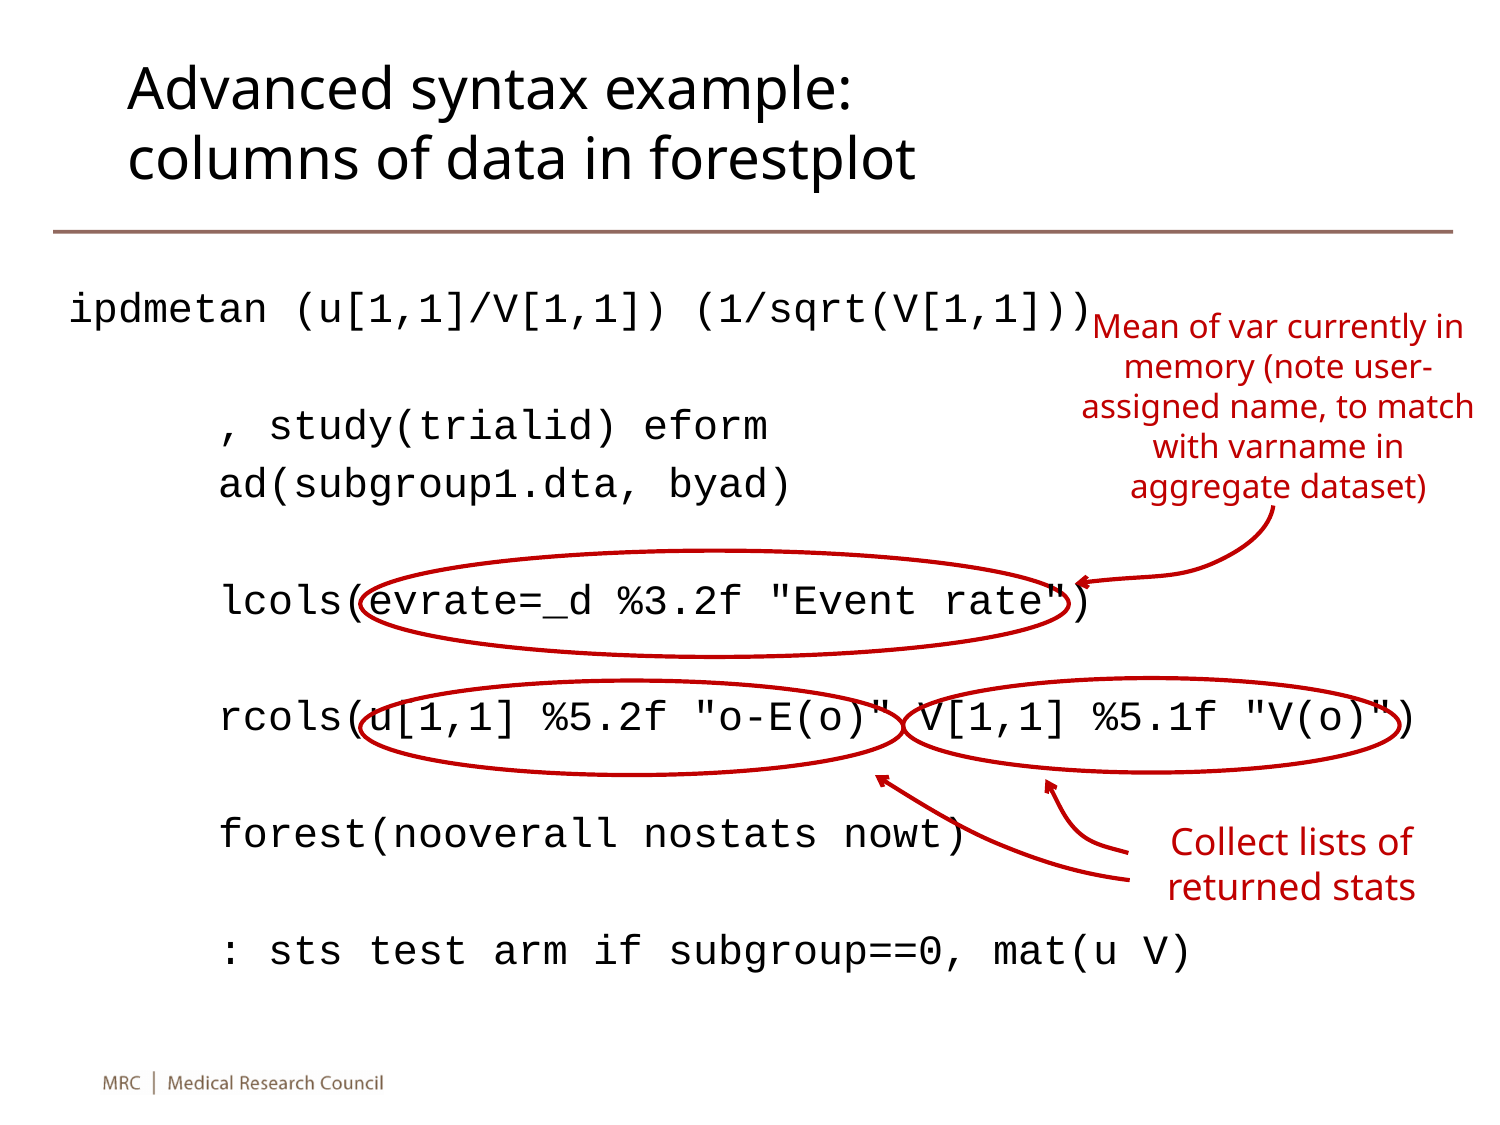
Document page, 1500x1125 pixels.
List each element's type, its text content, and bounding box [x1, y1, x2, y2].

text_box Mean of var currently in memory (note user-assigned name, to match with varname in aggregate dataset) [1062, 298, 1495, 513]
picture [100, 1070, 384, 1095]
text_box [903, 678, 1400, 773]
title Advanced syntax example: columns of data in forestplot [112, 54, 1397, 188]
text_box [1045, 779, 1129, 854]
list ipdmetan (u[1,1]/V[1,1]) (1/sqrt(V[1,1])) , study(trialid) eform ad(subgroup1.dta, byad) lcols(evrate=_d %3.2f "Event rate") rcols(u[1,1] %5.2f "o-E(o)" V[1,1] %5.1f "V(o)") forest(nooverall nostats nowt) : sts test arm if subgroup==0, mat(u V) [53, 273, 1459, 1012]
text_box [875, 775, 1130, 881]
text_box [360, 680, 904, 776]
text_box [1074, 505, 1274, 589]
text_box Collect lists of returned stats [1127, 810, 1456, 916]
